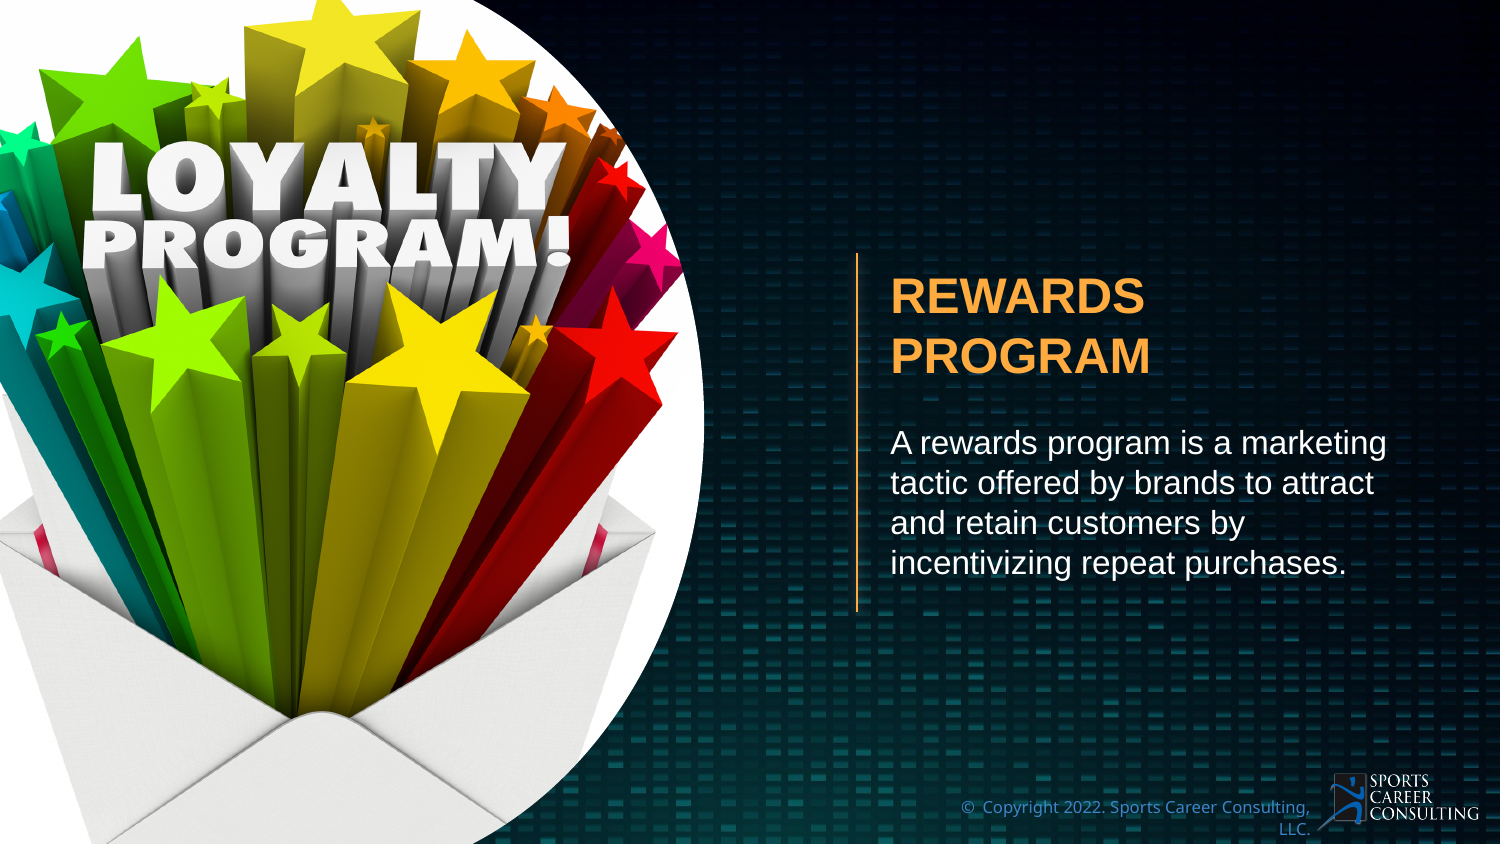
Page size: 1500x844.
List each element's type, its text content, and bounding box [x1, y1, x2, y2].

title REWARDS PROGRAM [875, 271, 1341, 399]
text_box © Copyright 2022. Sports Career Consulting, LLC. [914, 769, 1326, 844]
list A rewards program is a marketing tactic offered by brands to attract and retain customers by incentivizing repeat purchases. [875, 406, 1419, 612]
picture [0, 0, 1500, 844]
